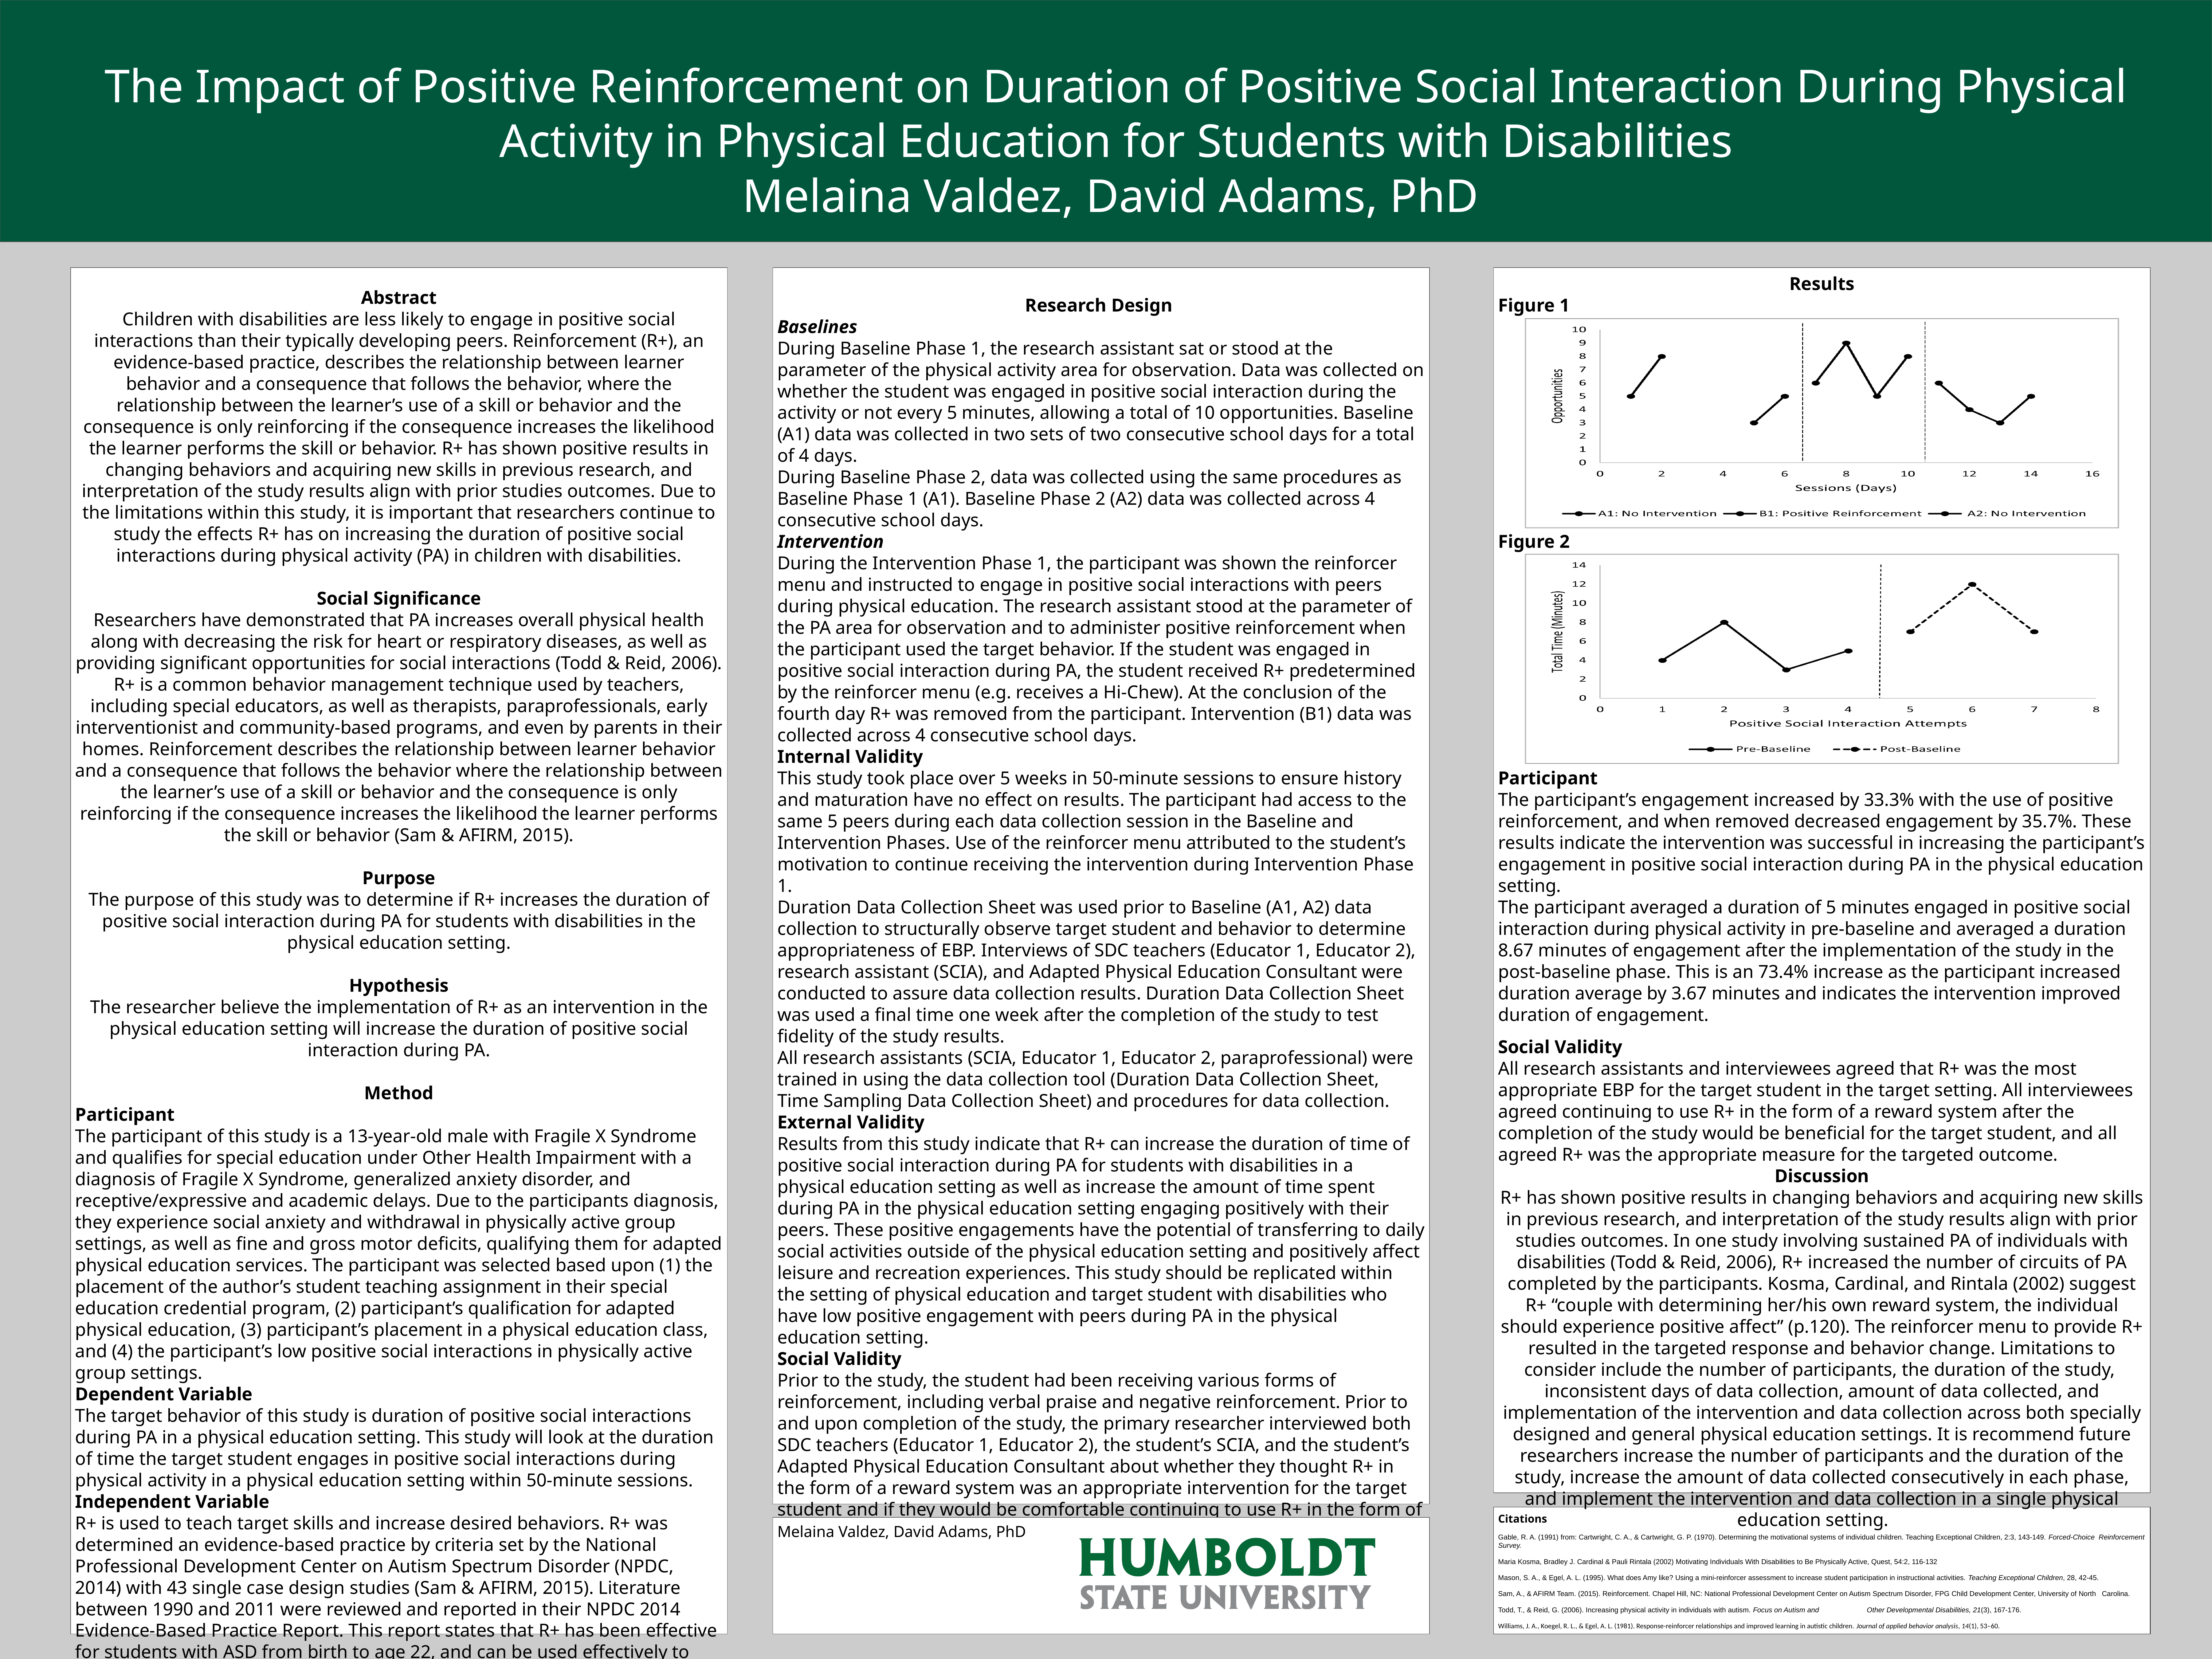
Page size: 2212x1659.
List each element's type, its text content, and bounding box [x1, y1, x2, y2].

picture [1525, 554, 2119, 763]
text_box [0, 0, 2212, 242]
text_box Abstract Children with disabilities are less likely to engage in positive social interactions than their typically developing peers. Reinforcement (R+), an evidence-based practice, describes the relationship between learner behavior and a consequence that follows the behavior, where the relationship between the learner’s use of a skill or behavior and the consequence is only reinforcing if the consequence increases the likelihood the learner performs the skill or behavior. R+ has shown positive results in changing behaviors and acquiring new skills in previous research, and interpretation of the study results align with prior studies outcomes. Due to the limitations within this study, it is important that researchers continue to study the effects R+ has on increasing the duration of positive social interactions during physical activity (PA) in children with disabilities. Social Significance Researchers have demonstrated that PA increases overall physical health along with decreasing the risk for heart or respiratory diseases, as well as providing significant opportunities for social interactions (Todd & Reid, 2006). R+ is a common behavior management technique used by teachers, including special educators, as well as therapists, paraprofessionals, early interventionist and community-based programs, and even by parents in their homes. Reinforcement describes the relationship between learner behavior and a consequence that follows the behavior where the relationship between the learner’s use of a skill or behavior and the consequence is only reinforcing if the consequence increases the likelihood the learner performs the skill or behavior (Sam & AFIRM, 2015). Purpose The purpose of this study was to determine if R+ increases the duration of positive social interaction during PA for students with disabilities in the physical education setting. Hypothesis The researcher believe the implementation of R+ as an intervention in the physical education setting will increase the duration of positive social interaction during PA. Method Participant The participant of this study is a 13-year-old male with Fragile X Syndrome and qualifies for special education under Other Health Impairment with a diagnosis of Fragile X Syndrome, generalized anxiety disorder, and receptive/expressive and academic delays. Due to the participants diagnosis, they experience social anxiety and withdrawal in physically active group settings, as well as fine and gross motor deficits, qualifying them for adapted physical education services. The participant was selected based upon (1) the placement of the author’s student teaching assignment in their special education credential program, (2) participant’s qualification for adapted physical education, (3) participant’s placement in a physical education class, and (4) the participant’s low positive social interactions in physically active group settings. Dependent Variable The target behavior of this study is duration of positive social interactions during PA in a physical education setting. This study will look at the duration of time the target student engages in positive social interactions during physical activity in a physical education setting within 50-minute sessions. Independent Variable R+ is used to teach target skills and increase desired behaviors. R+ was determined an evidence-based practice by criteria set by the National Professional Development Center on Autism Spectrum Disorder (NPDC, 2014) with 43 single case design studies (Sam & AFIRM, 2015). Literature between 1990 and 2011 were reviewed and reported in their NPDC 2014 Evidence-Based Practice Report. This report states that R+ has been effective for students with ASD from birth to age 22, and can be used effectively to address social, communication, behavior, joint attention, play, cognitive, school readiness, academic, motor, adaptive, and vocational outcomes (Sam & AFIRM, 2015). [70, 267, 728, 1634]
picture [1525, 319, 2119, 528]
text_box Results Figure 1 Figure 2 Participant The participant’s engagement increased by 33.3% with the use of positive reinforcement, and when removed decreased engagement by 35.7%. These results indicate the intervention was successful in increasing the participant’s engagement in positive social interaction during PA in the physical education setting. The participant averaged a duration of 5 minutes engaged in positive social interaction during physical activity in pre-baseline and averaged a duration 8.67 minutes of engagement after the implementation of the study in the post-baseline phase. This is an 73.4% increase as the participant increased duration average by 3.67 minutes and indicates the intervention improved duration of engagement. Social Validity All research assistants and interviewees agreed that R+ was the most appropriate EBP for the target student in the target setting. All interviewees agreed continuing to use R+ in the form of a reward system after the completion of the study would be beneficial for the target student, and all agreed R+ was the appropriate measure for the targeted outcome. Discussion R+ has shown positive results in changing behaviors and acquiring new skills in previous research, and interpretation of the study results align with prior studies outcomes. In one study involving sustained PA of individuals with disabilities (Todd & Reid, 2006), R+ increased the number of circuits of PA completed by the participants. Kosma, Cardinal, and Rintala (2002) suggest R+ “couple with determining her/his own reward system, the individual should experience positive affect” (p.120). The reinforcer menu to provide R+ resulted in the targeted response and behavior change. Limitations to consider include the number of participants, the duration of the study, inconsistent days of data collection, amount of data collected, and implementation of the intervention and data collection across both specially designed and general physical education settings. It is recommend future researchers increase the number of participants and the duration of the study, increase the amount of data collected consecutively in each phase, and implement the intervention and data collection in a single physical education setting. [1493, 267, 2151, 1493]
text_box Melaina Valdez, David Adams, PhD [773, 1517, 1430, 1634]
text_box Research Design Baselines During Baseline Phase 1, the research assistant sat or stood at the parameter of the physical activity area for observation. Data was collected on whether the student was engaged in positive social interaction during the activity or not every 5 minutes, allowing a total of 10 opportunities. Baseline (A1) data was collected in two sets of two consecutive school days for a total of 4 days. During Baseline Phase 2, data was collected using the same procedures as Baseline Phase 1 (A1). Baseline Phase 2 (A2) data was collected across 4 consecutive school days. Intervention During the Intervention Phase 1, the participant was shown the reinforcer menu and instructed to engage in positive social interactions with peers during physical education. The research assistant stood at the parameter of the PA area for observation and to administer positive reinforcement when the participant used the target behavior. If the student was engaged in positive social interaction during PA, the student received R+ predetermined by the reinforcer menu (e.g. receives a Hi-Chew). At the conclusion of the fourth day R+ was removed from the participant. Intervention (B1) data was collected across 4 consecutive school days. Internal Validity This study took place over 5 weeks in 50-minute sessions to ensure history and maturation have no effect on results. The participant had access to the same 5 peers during each data collection session in the Baseline and Intervention Phases. Use of the reinforcer menu attributed to the student’s motivation to continue receiving the intervention during Intervention Phase 1. Duration Data Collection Sheet was used prior to Baseline (A1, A2) data collection to structurally observe target student and behavior to determine appropriateness of EBP. Interviews of SDC teachers (Educator 1, Educator 2), research assistant (SCIA), and Adapted Physical Education Consultant were conducted to assure data collection results. Duration Data Collection Sheet was used a final time one week after the completion of the study to test fidelity of the study results. All research assistants (SCIA, Educator 1, Educator 2, paraprofessional) were trained in using the data collection tool (Duration Data Collection Sheet, Time Sampling Data Collection Sheet) and procedures for data collection. External Validity Results from this study indicate that R+ can increase the duration of time of positive social interaction during PA for students with disabilities in a physical education setting as well as increase the amount of time spent during PA in the physical education setting engaging positively with their peers. These positive engagements have the potential of transferring to daily social activities outside of the physical education setting and positively affect leisure and recreation experiences. This study should be replicated within the setting of physical education and target student with disabilities who have low positive engagement with peers during PA in the physical education setting. Social Validity Prior to the study, the student had been receiving various forms of reinforcement, including verbal praise and negative reinforcement. Prior to and upon completion of the study, the primary researcher interviewed both SDC teachers (Educator 1, Educator 2), the student’s SCIA, and the student’s Adapted Physical Education Consultant about whether they thought R+ in the form of a reward system was an appropriate intervention for the target student and if they would be comfortable continuing to use R+ in the form of a reward system after the completion of the study. All interviewees agreed that R+ was the most appropriate EBP for the target student in the target setting. [773, 267, 1430, 1504]
picture [1061, 1517, 1393, 1622]
text_box The Impact of Positive Reinforcement on Duration of Positive Social Interaction During Physical Activity in Physical Education for Students with Disabilities Melaina Valdez, David Adams, PhD [83, 41, 2151, 232]
text_box Citations Gable, R. A. (1991) from: Cartwright, C. A., & Cartwright, G. P. (1970). Determining the motivational systems of individual children. Teaching Exceptional Children, 2:3, 143-149. Forced-Choice Reinforcement Survey. Maria Kosma, Bradley J. Cardinal & Pauli Rintala (2002) Motivating Individuals With Disabilities to Be Physically Active, Quest, 54:2, 116-132 Mason, S. A., & Egel, A. L. (1995). What does Amy like? Using a mini-reinforcer assessment to increase student participation in instructional activities. Teaching Exceptional Children, 28, 42-45. Sam, A., & AFIRM Team. (2015). Reinforcement. Chapel Hill, NC: National Professional Development Center on Autism Spectrum Disorder, FPG Child Development Center, University of North Carolina. Todd, T., & Reid, G. (2006). Increasing physical activity in individuals with autism. Focus on Autism and Other Developmental Disabilities, 21(3), 167-176. Williams, J. A., Koegel, R. L., & Egel, A. L. (1981). Response-reinforcer relationships and improved learning in autistic children. Journal of applied behavior analysis, 14(1), 53–60. [1493, 1507, 2151, 1634]
